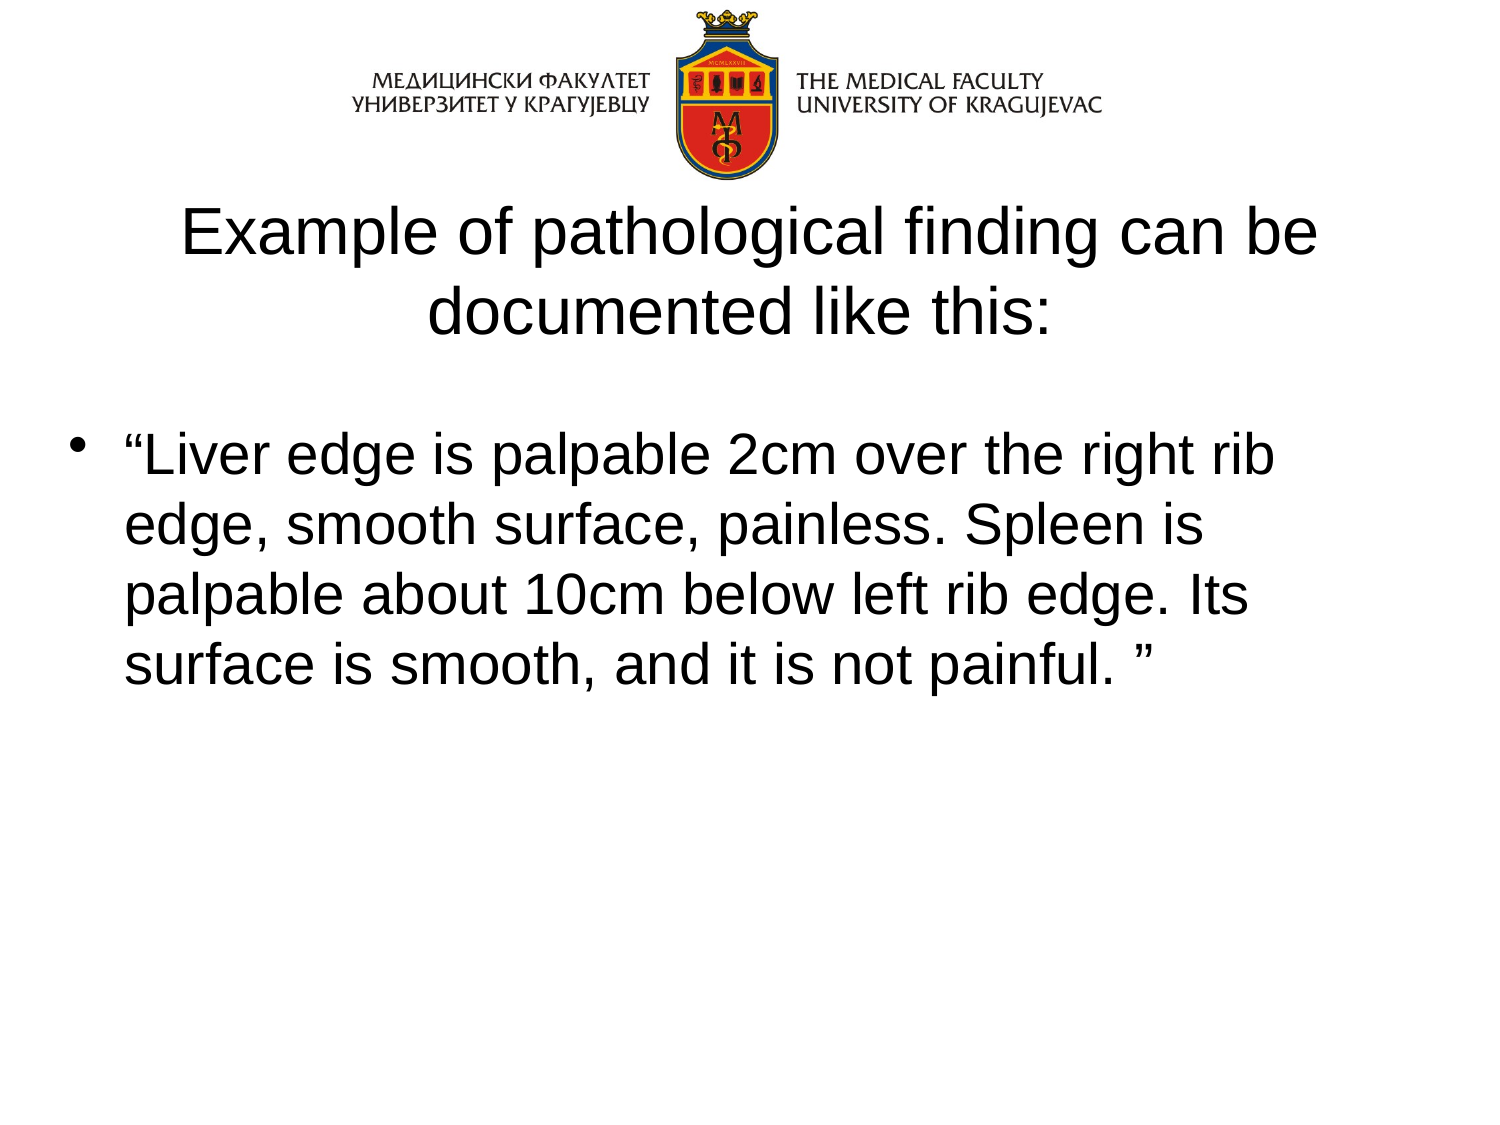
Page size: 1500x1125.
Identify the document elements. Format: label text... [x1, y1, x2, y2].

picture [328, 0, 1125, 173]
list “Liver edge is palpable 2cm over the right rib edge, smooth surface, painless. Spleen is palpable about 10cm below left rib edge. Its surface is smooth, and it is not painful. ” [52, 408, 1404, 1059]
title Example of pathological finding can be documented like this: [74, 173, 1426, 362]
